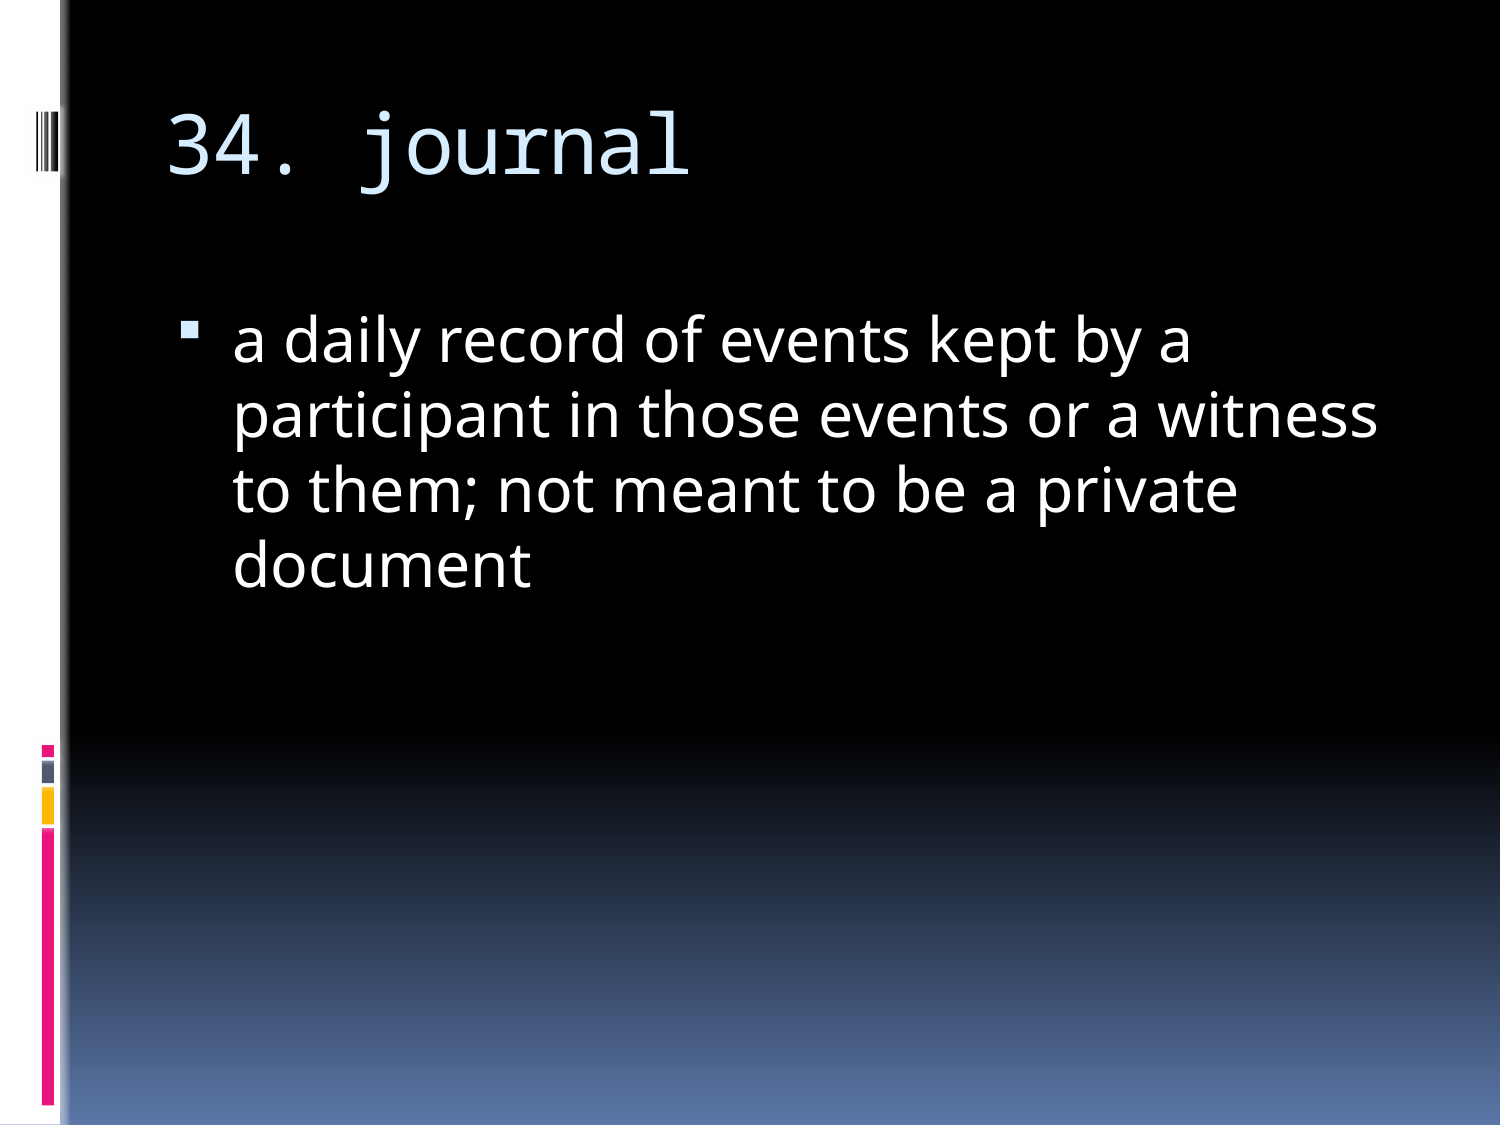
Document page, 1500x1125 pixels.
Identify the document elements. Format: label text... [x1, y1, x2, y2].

title 34. journal [150, 83, 1425, 234]
list a daily record of events kept by a participant in those events or a witness to them; not meant to be a private document [150, 292, 1425, 1043]
